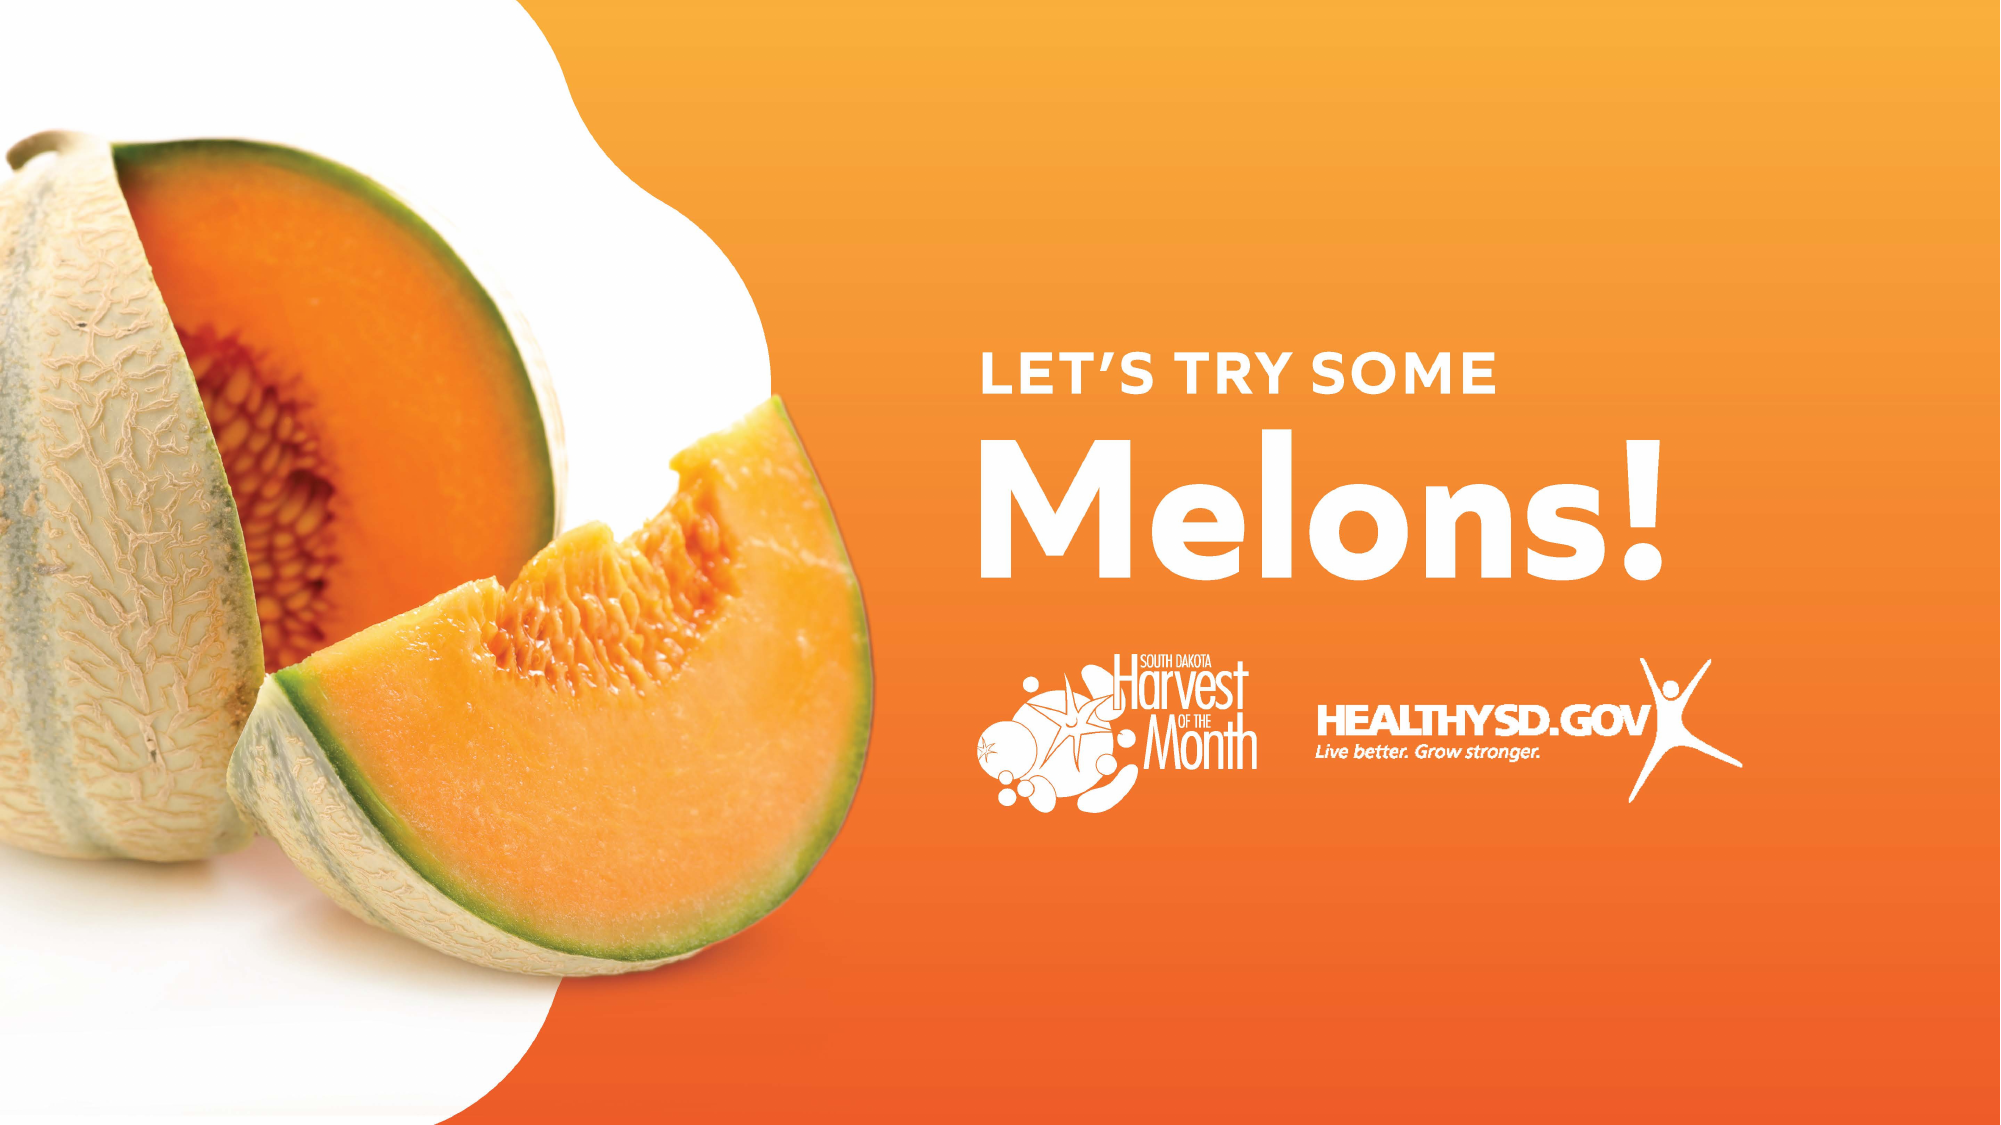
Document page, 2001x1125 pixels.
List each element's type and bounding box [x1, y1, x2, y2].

list [0, 0, 2000, 1125]
